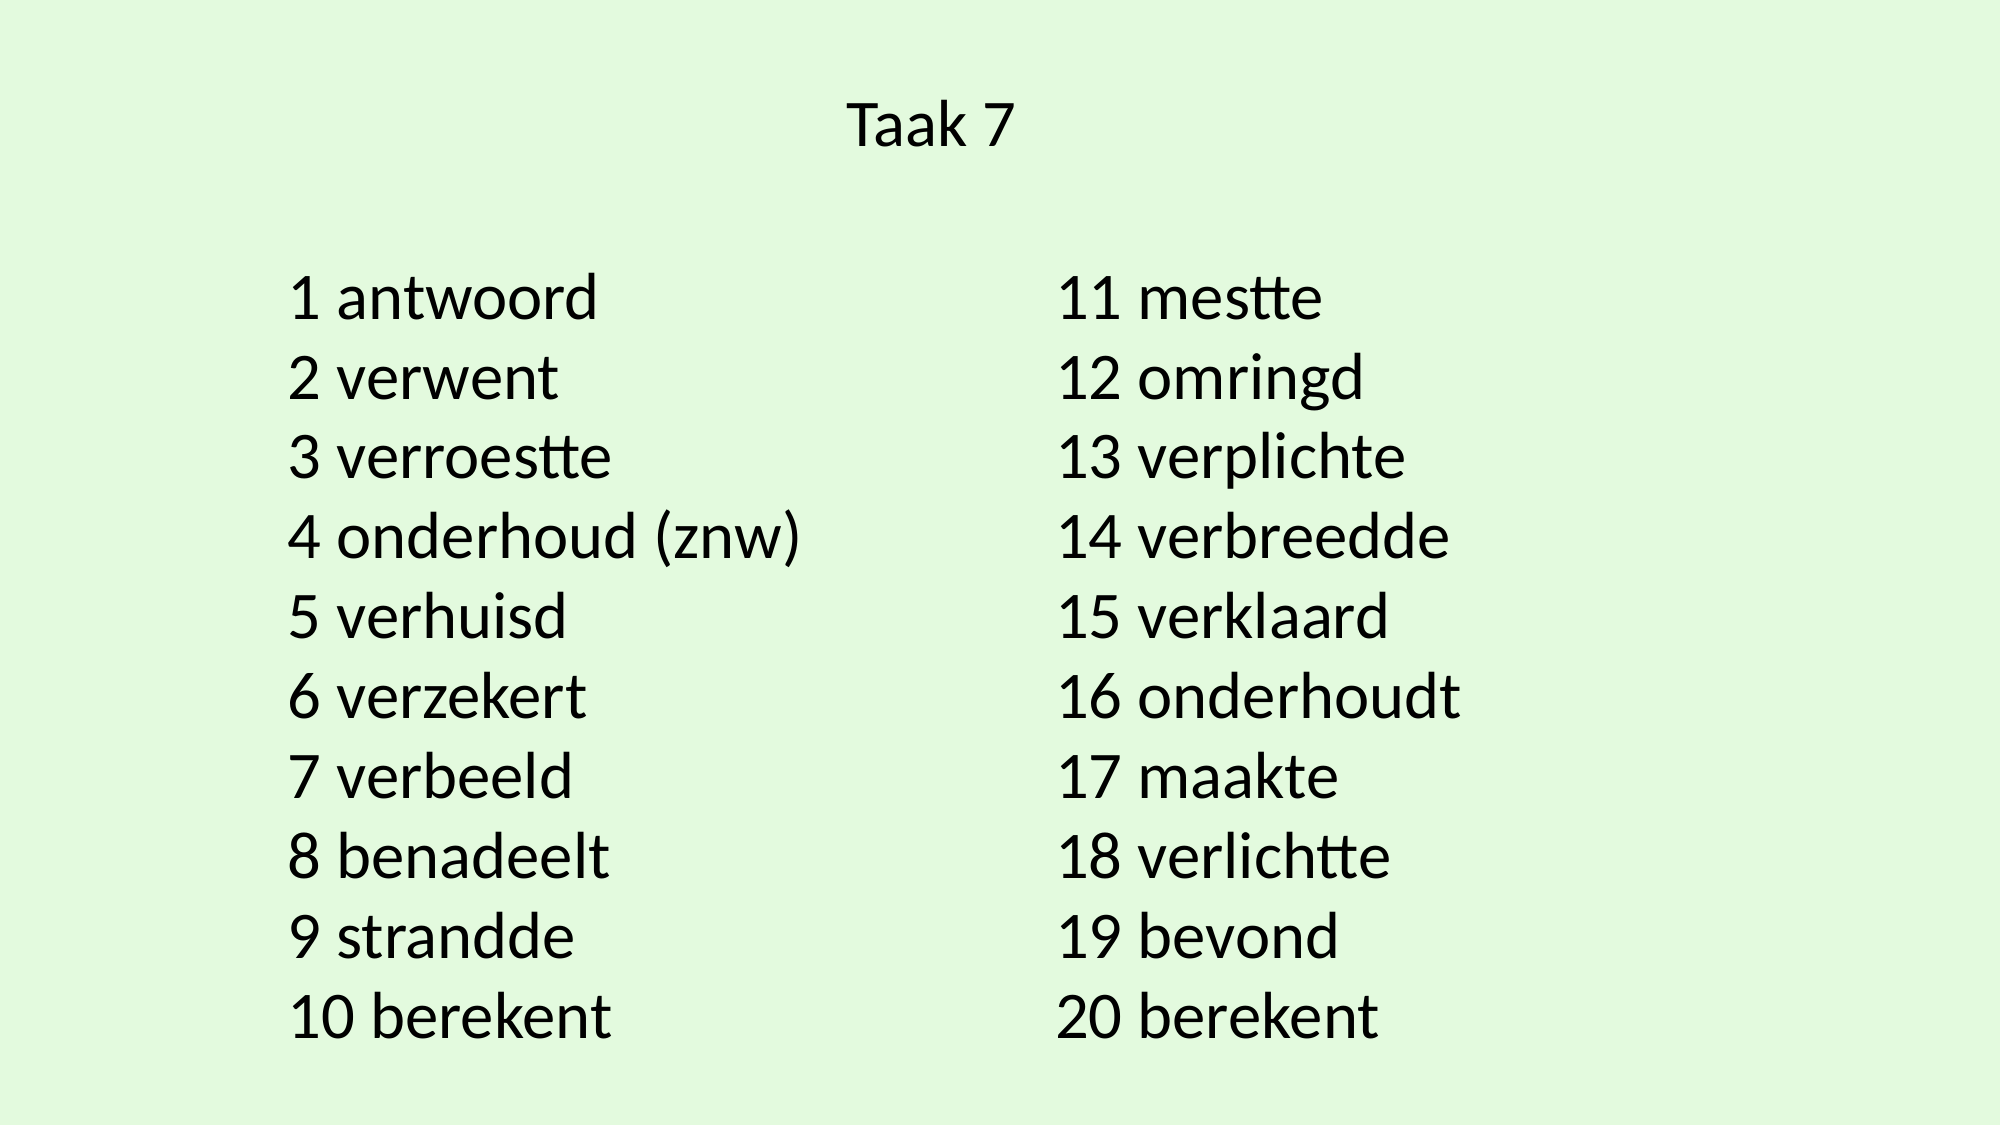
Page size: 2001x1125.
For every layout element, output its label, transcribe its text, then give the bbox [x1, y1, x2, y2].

text_box Taak 7 [545, 72, 1318, 168]
text_box 1 antwoord 2 verwent 3 verroestte 4 onderhoud (znw) 5 verhuisd 6 verzekert 7 verbeeld 8 benadeelt 9 strandde 10 berekent [273, 245, 901, 1060]
text_box 11 mestte 12 omringd 13 verplichte 14 verbreedde 15 verklaard 16 onderhoudt 17 maakte 18 verlichtte 19 bevond 20 berekent [1040, 245, 1669, 1060]
